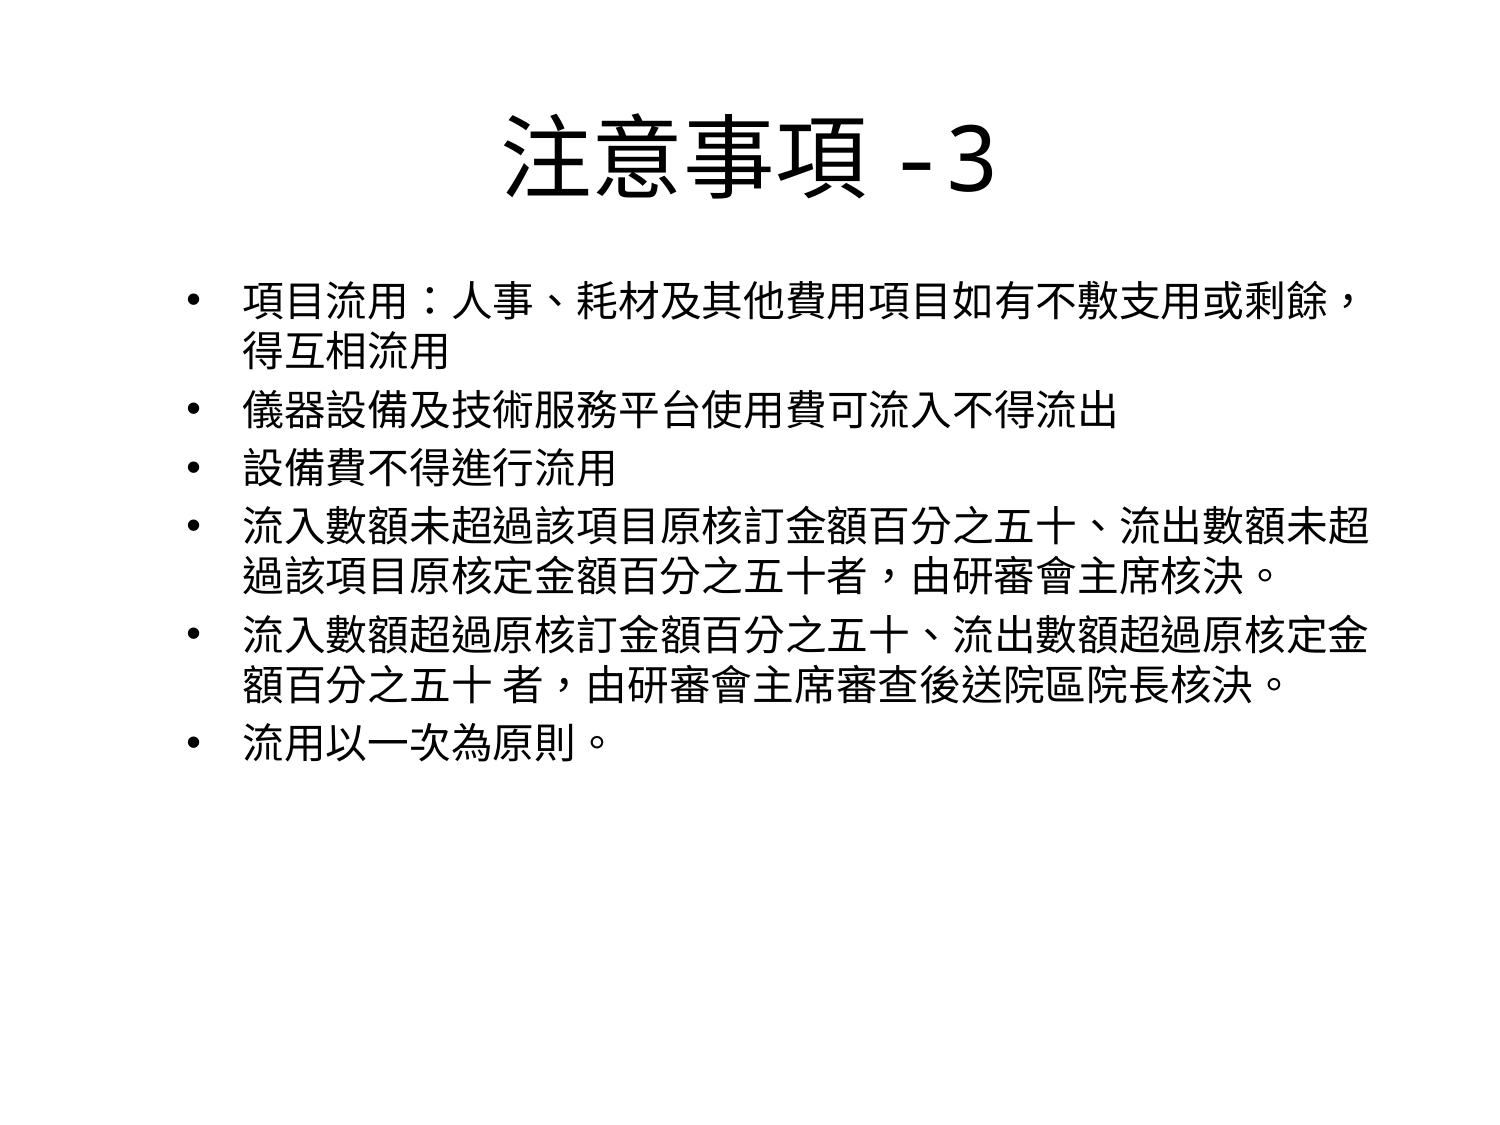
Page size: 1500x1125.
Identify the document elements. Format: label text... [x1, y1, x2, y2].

title 注意事項-3 [112, 66, 1388, 244]
subtitle 項目流用：人事、耗材及其他費用項目如有不敷支用或剩餘，得互相流用 儀器設備及技術服務平台使用費可流入不得流出 設備費不得進行流用 流入數額未超過該項目原核訂金額百分之五十、流出數額未超過該項目原核定金額百分之五十者，由研審會主席核決。 流入數額超過原核訂金額百分之五十、流出數額超過原核定金額百分之五十 者，由研審會主席審查後送院區院長核決。 流用以一次為原則。 [171, 267, 1400, 1035]
